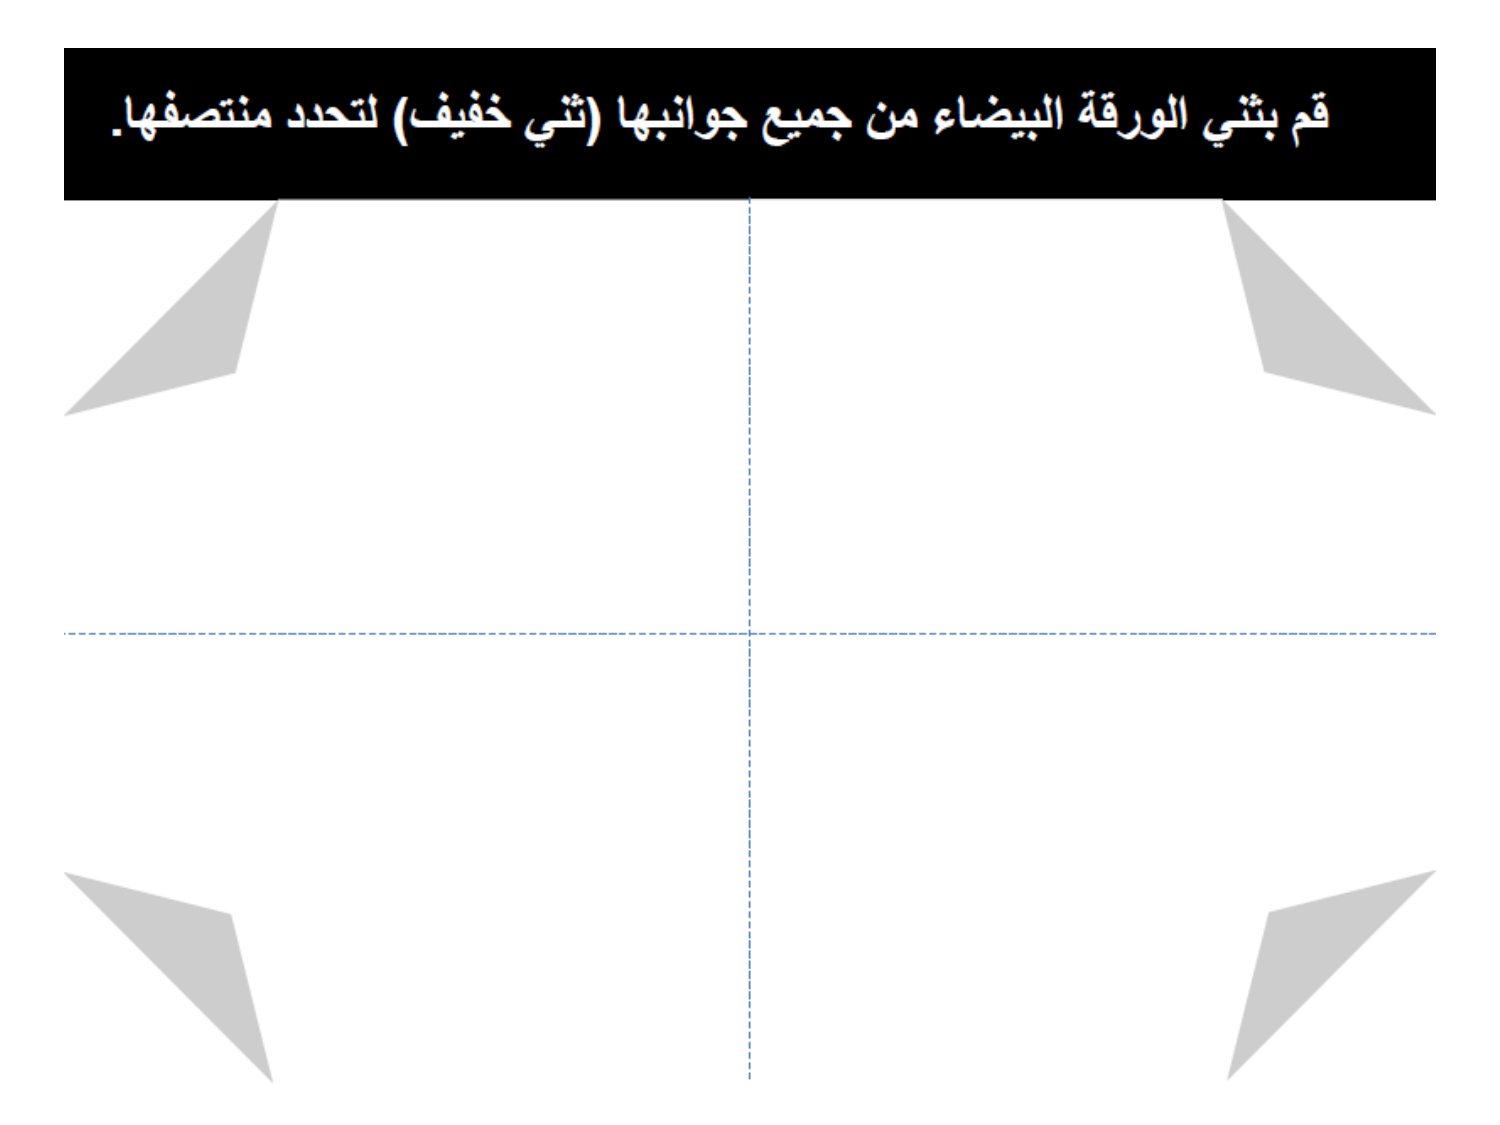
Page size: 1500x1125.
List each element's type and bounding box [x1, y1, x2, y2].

picture [64, 48, 1436, 1083]
